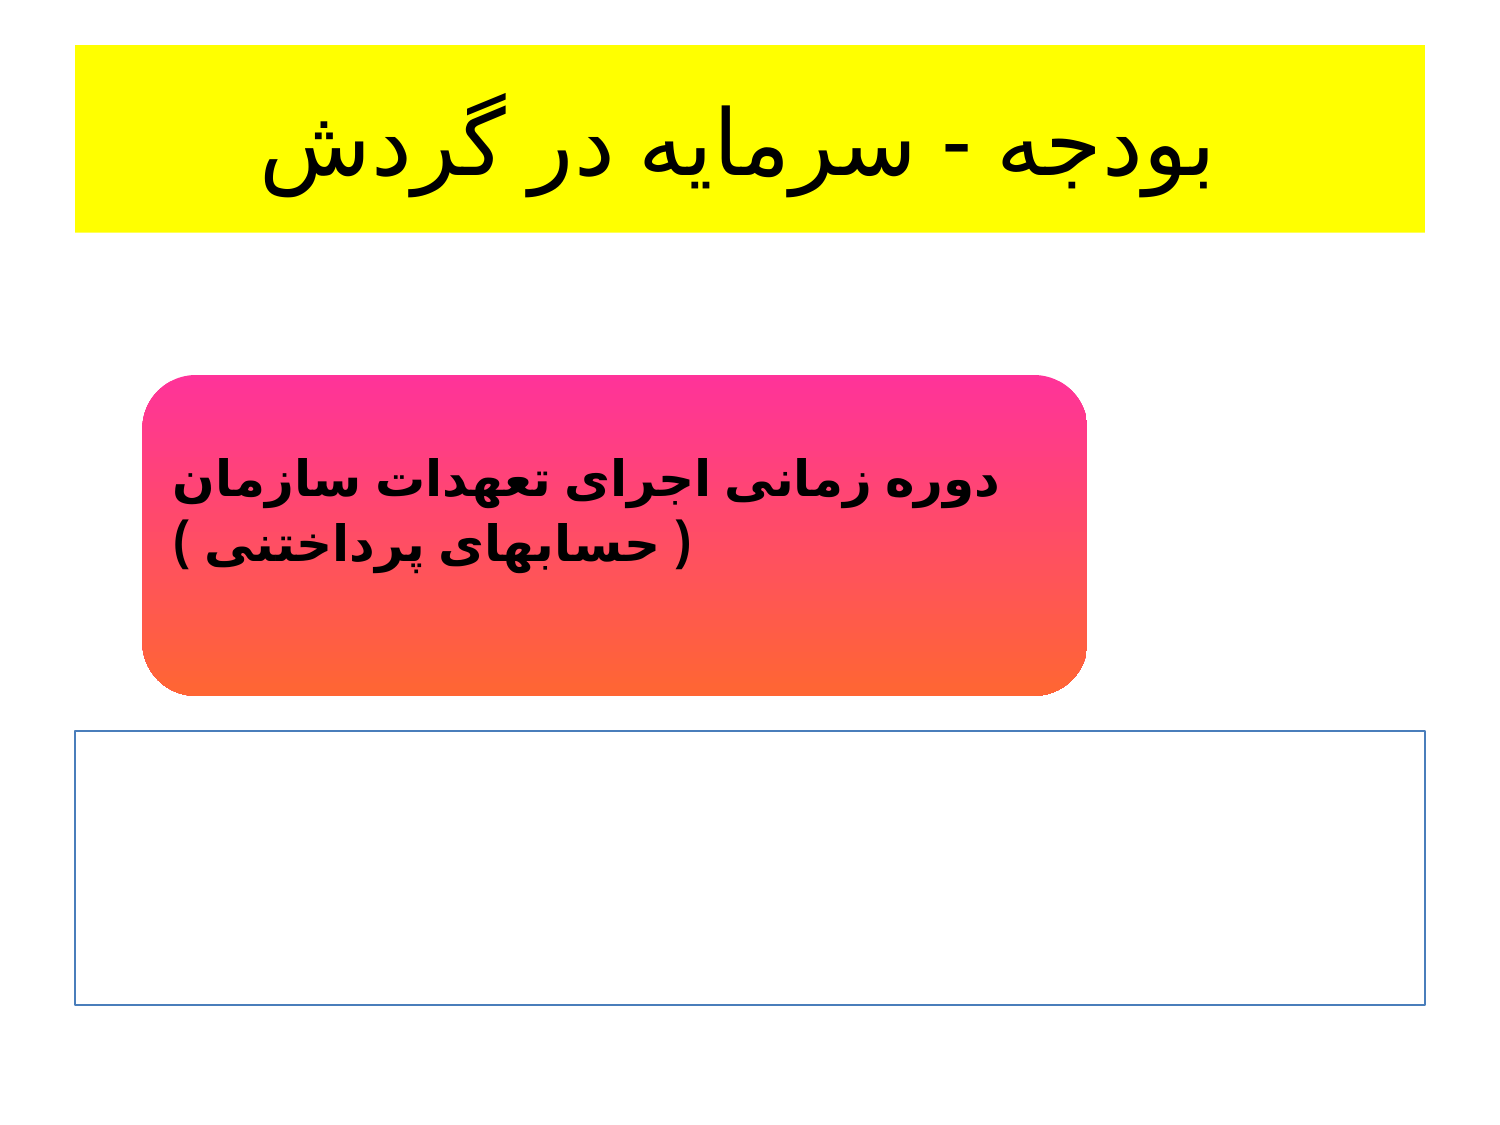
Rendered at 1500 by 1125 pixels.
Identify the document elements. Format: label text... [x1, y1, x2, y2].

title بودجه - سرمایه در گردش [75, 45, 1425, 233]
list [74, 339, 1426, 1006]
